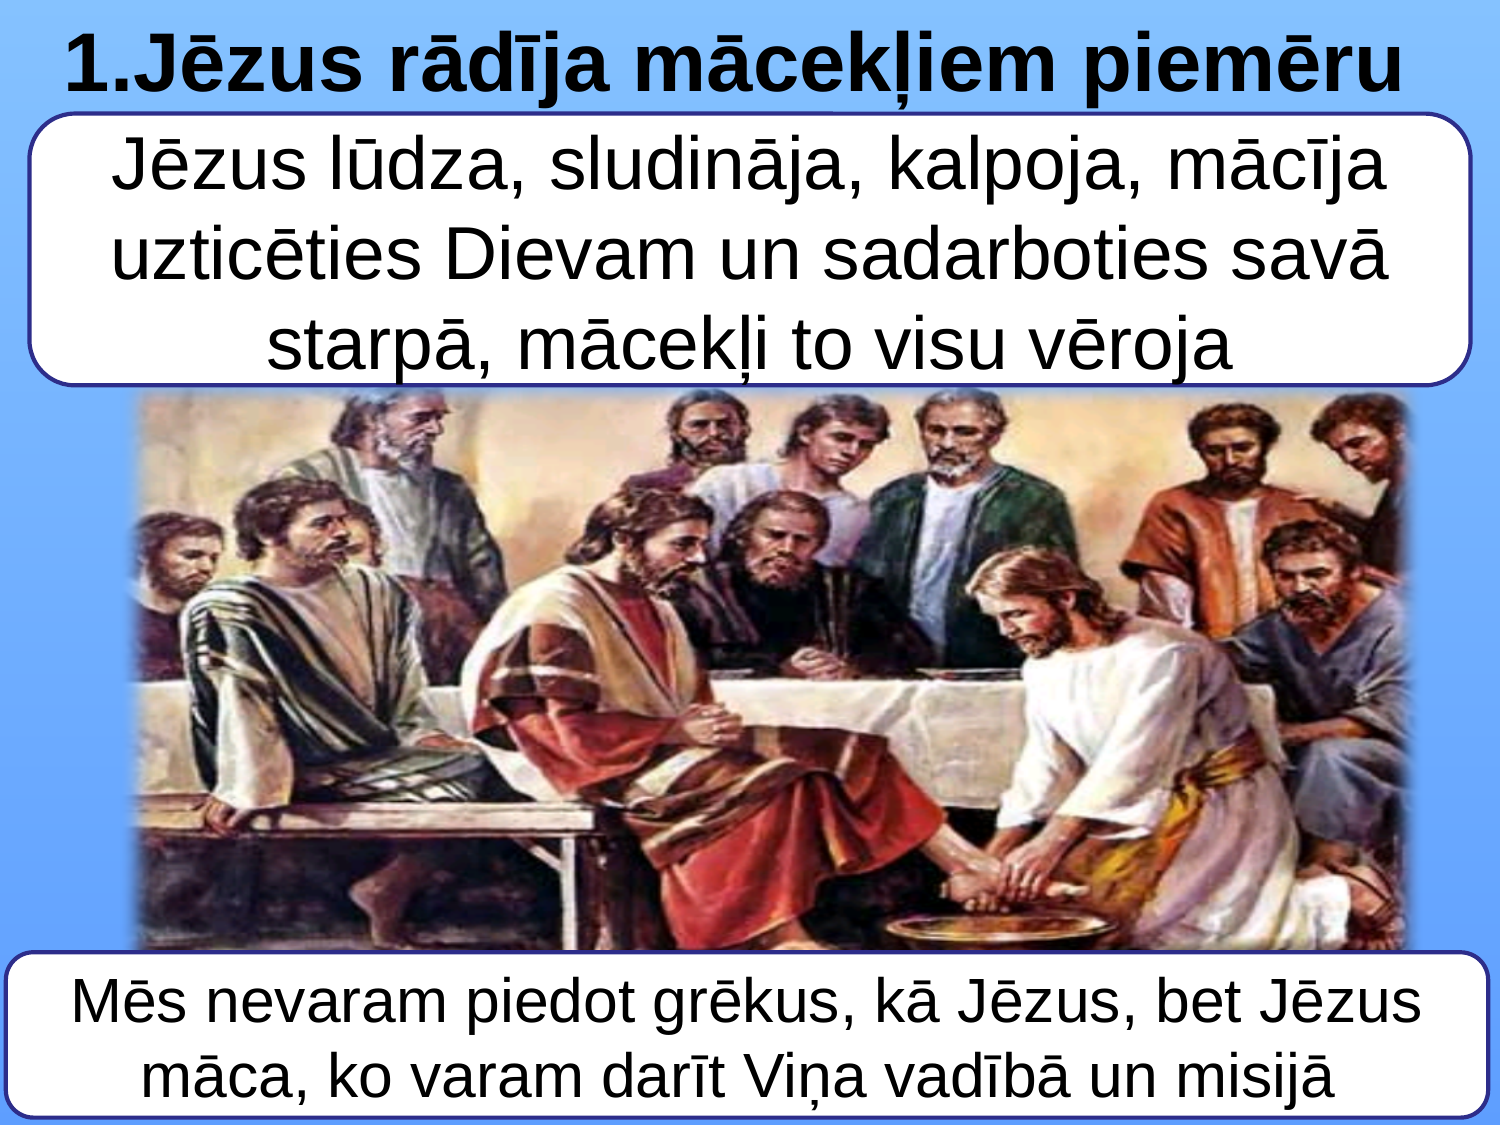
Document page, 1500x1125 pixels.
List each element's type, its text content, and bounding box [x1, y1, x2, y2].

text_box Mēs nevaram piedot grēkus, kā Jēzus, bet Jēzus māca, ko varam darīt Viņa vadībā un misijā [3, 950, 1491, 1120]
text_box Jēzus lūdza, sludināja, kalpoja, mācīja uzticēties Dievam un sadarboties savā starpā, mācekļi to visu vēroja [27, 111, 1473, 388]
picture [120, 373, 1423, 1030]
title 1.Jēzus rādīja mācekļiem piemēru [46, 0, 1424, 118]
